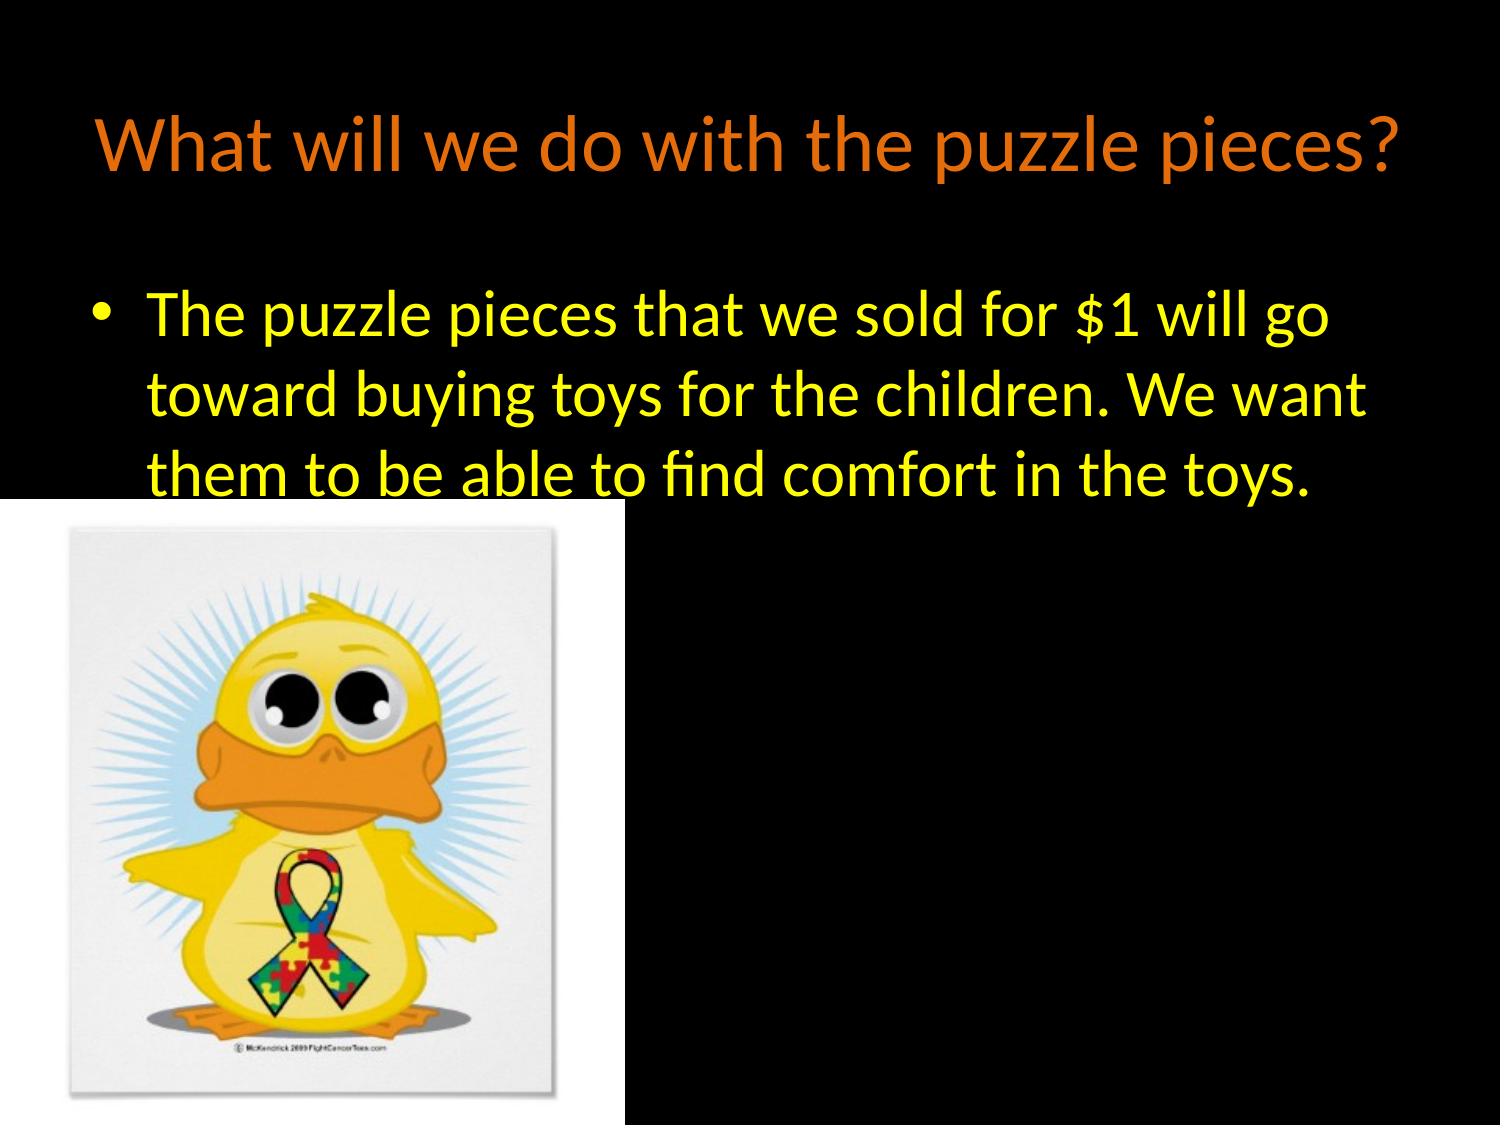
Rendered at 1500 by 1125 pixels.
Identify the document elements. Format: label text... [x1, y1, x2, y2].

list The puzzle pieces that we sold for $1 will go toward buying toys for the children. We want them to be able to find comfort in the toys. [75, 262, 1425, 1005]
picture [0, 499, 626, 1125]
title What will we do with the puzzle pieces? [75, 45, 1425, 233]
